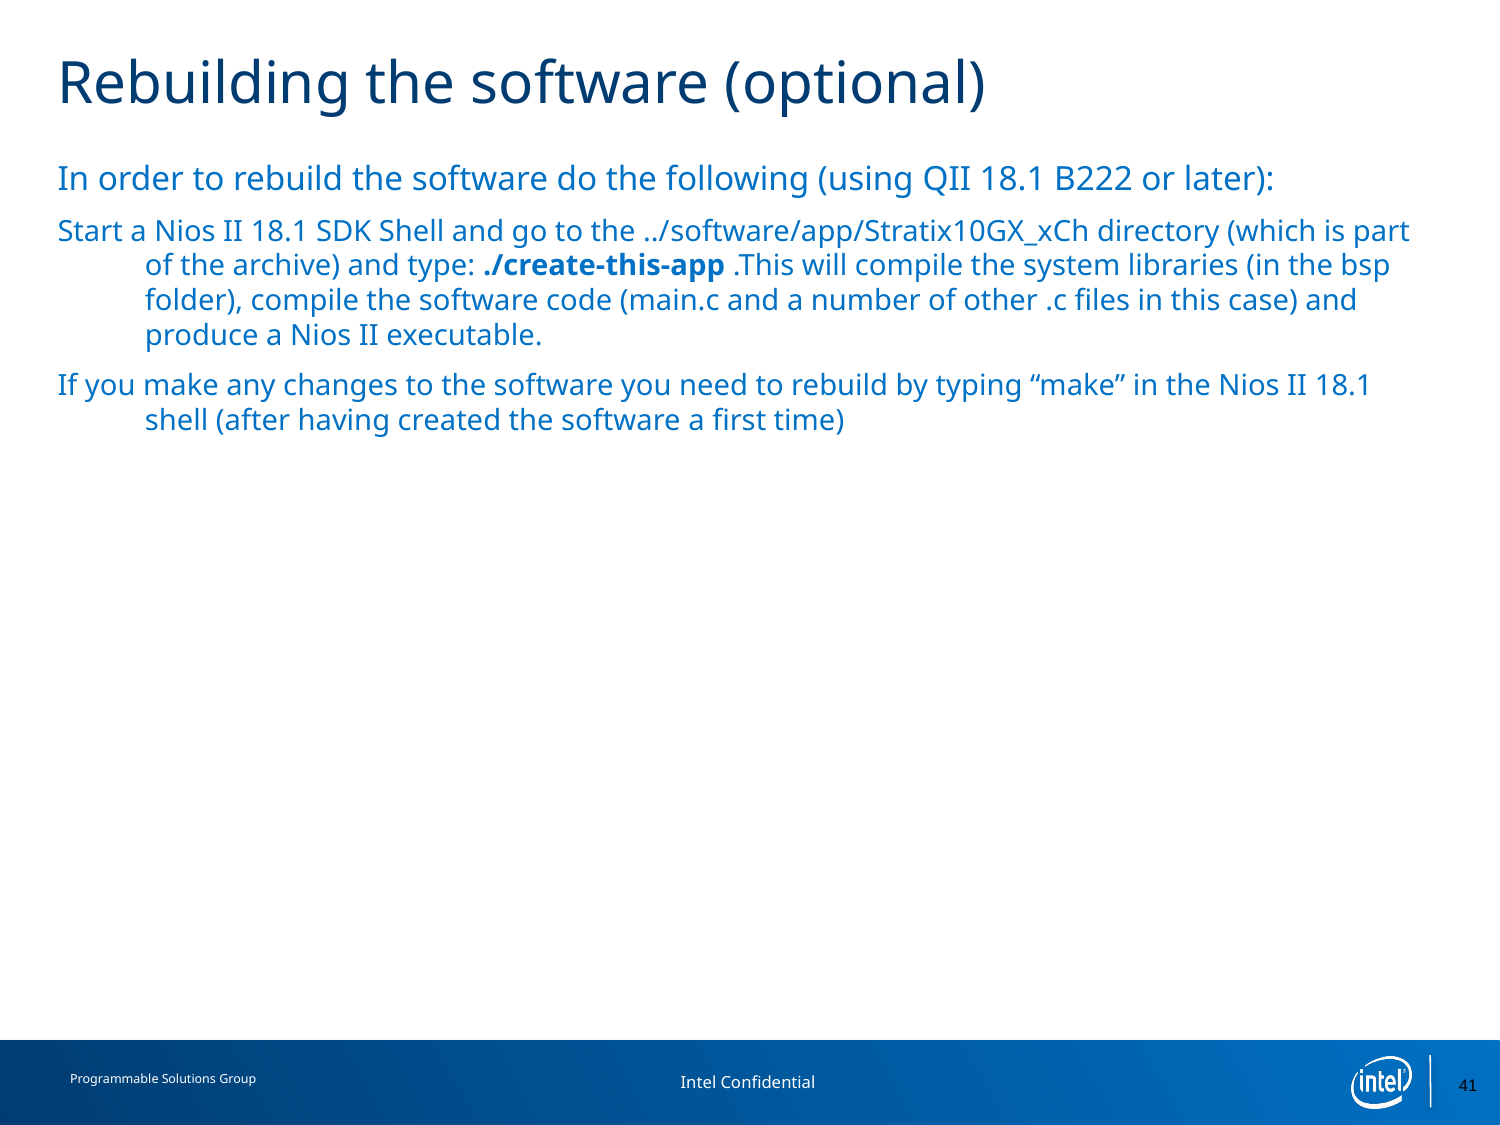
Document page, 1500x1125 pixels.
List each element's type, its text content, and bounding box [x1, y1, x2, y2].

title Rebuilding the software (optional) [57, 44, 1425, 157]
slide_number 41 [1127, 1055, 1478, 1116]
list In order to rebuild the software do the following (using QII 18.1 B222 or later): Start a Nios II 18.1 SDK Shell and go to the ../software/app/Stratix10GX_xCh directory (which is part of the archive) and type: ./create-this-app .This will compile the system libraries (in the bsp folder), compile the software code (main.c and a number of other .c files in this case) and produce a Nios II executable. If you make any changes to the software you need to rebuild by typing “make” in the Nios II 18.1 shell (after having created the software a first time) [57, 157, 1425, 995]
